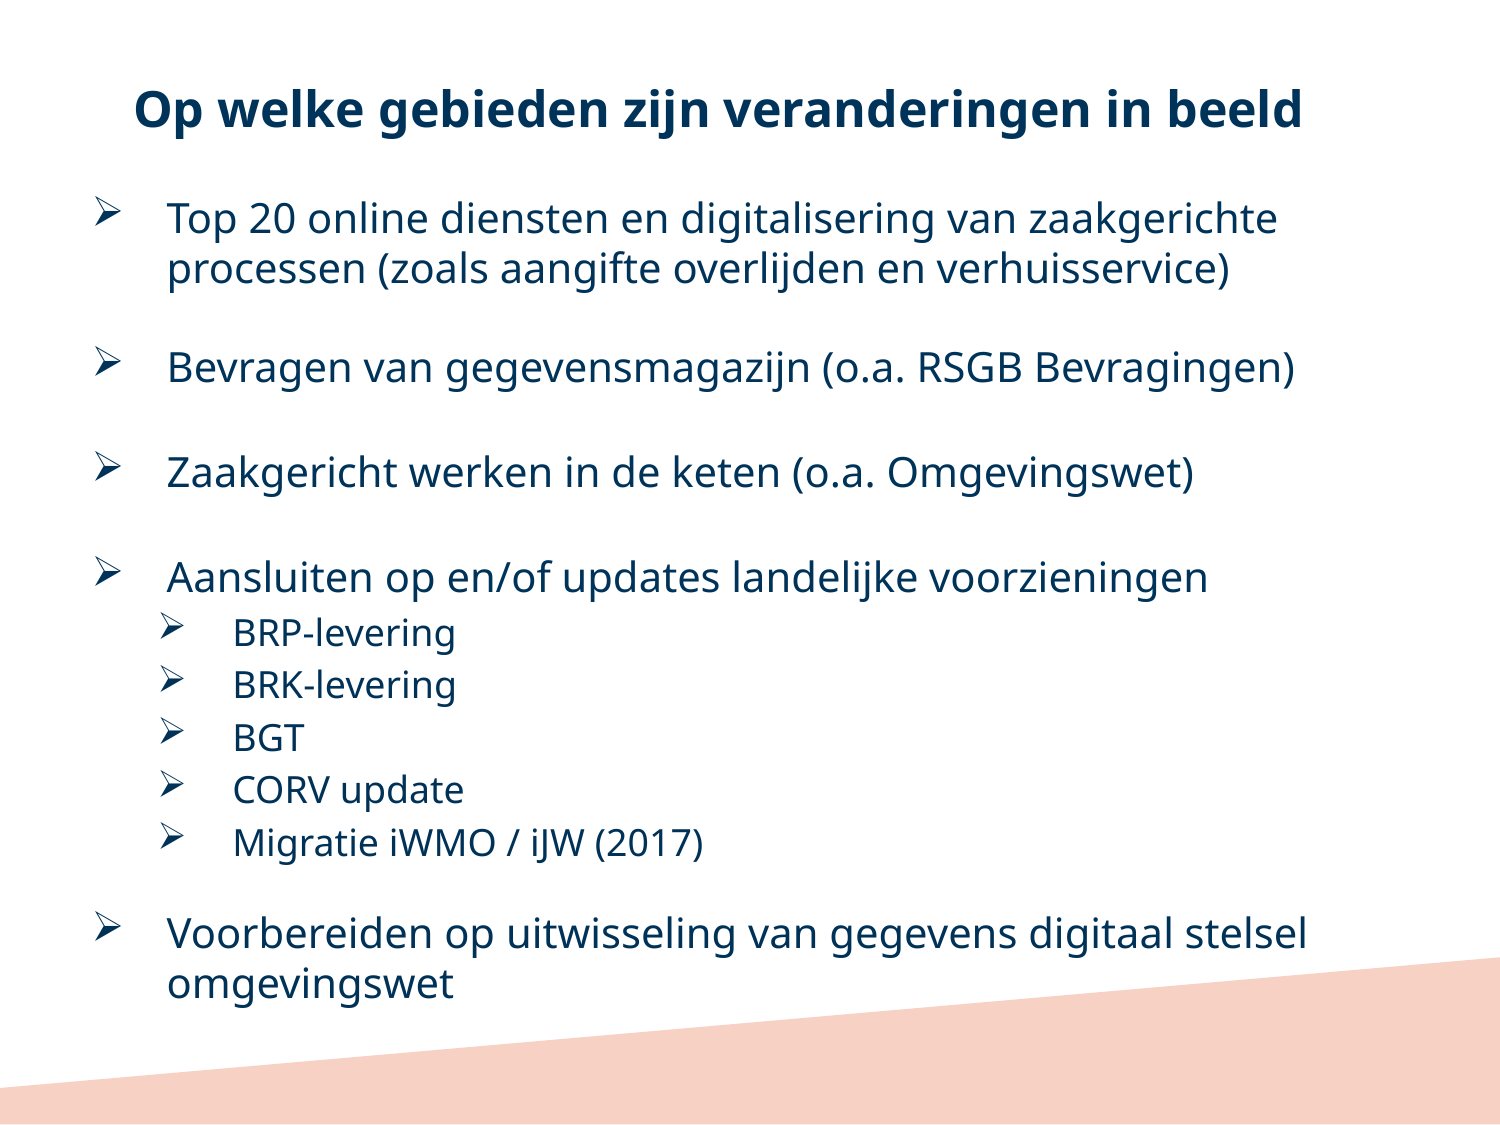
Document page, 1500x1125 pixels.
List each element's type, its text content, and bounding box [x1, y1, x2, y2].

title Op welke gebieden zijn veranderingen in beeld [118, 42, 1382, 173]
list Top 20 online diensten en digitalisering van zaakgerichte processen (zoals aangifte overlijden en verhuisservice) Bevragen van gegevensmagazijn (o.a. RSGB Bevragingen) Zaakgericht werken in de keten (o.a. Omgevingswet) Aansluiten op en/of updates landelijke voorzieningen BRP-levering BRK-levering BGT CORV update Migratie iWMO / iJW (2017) Voorbereiden op uitwisseling van gegevens digitaal stelsel omgevingswet [76, 184, 1447, 941]
